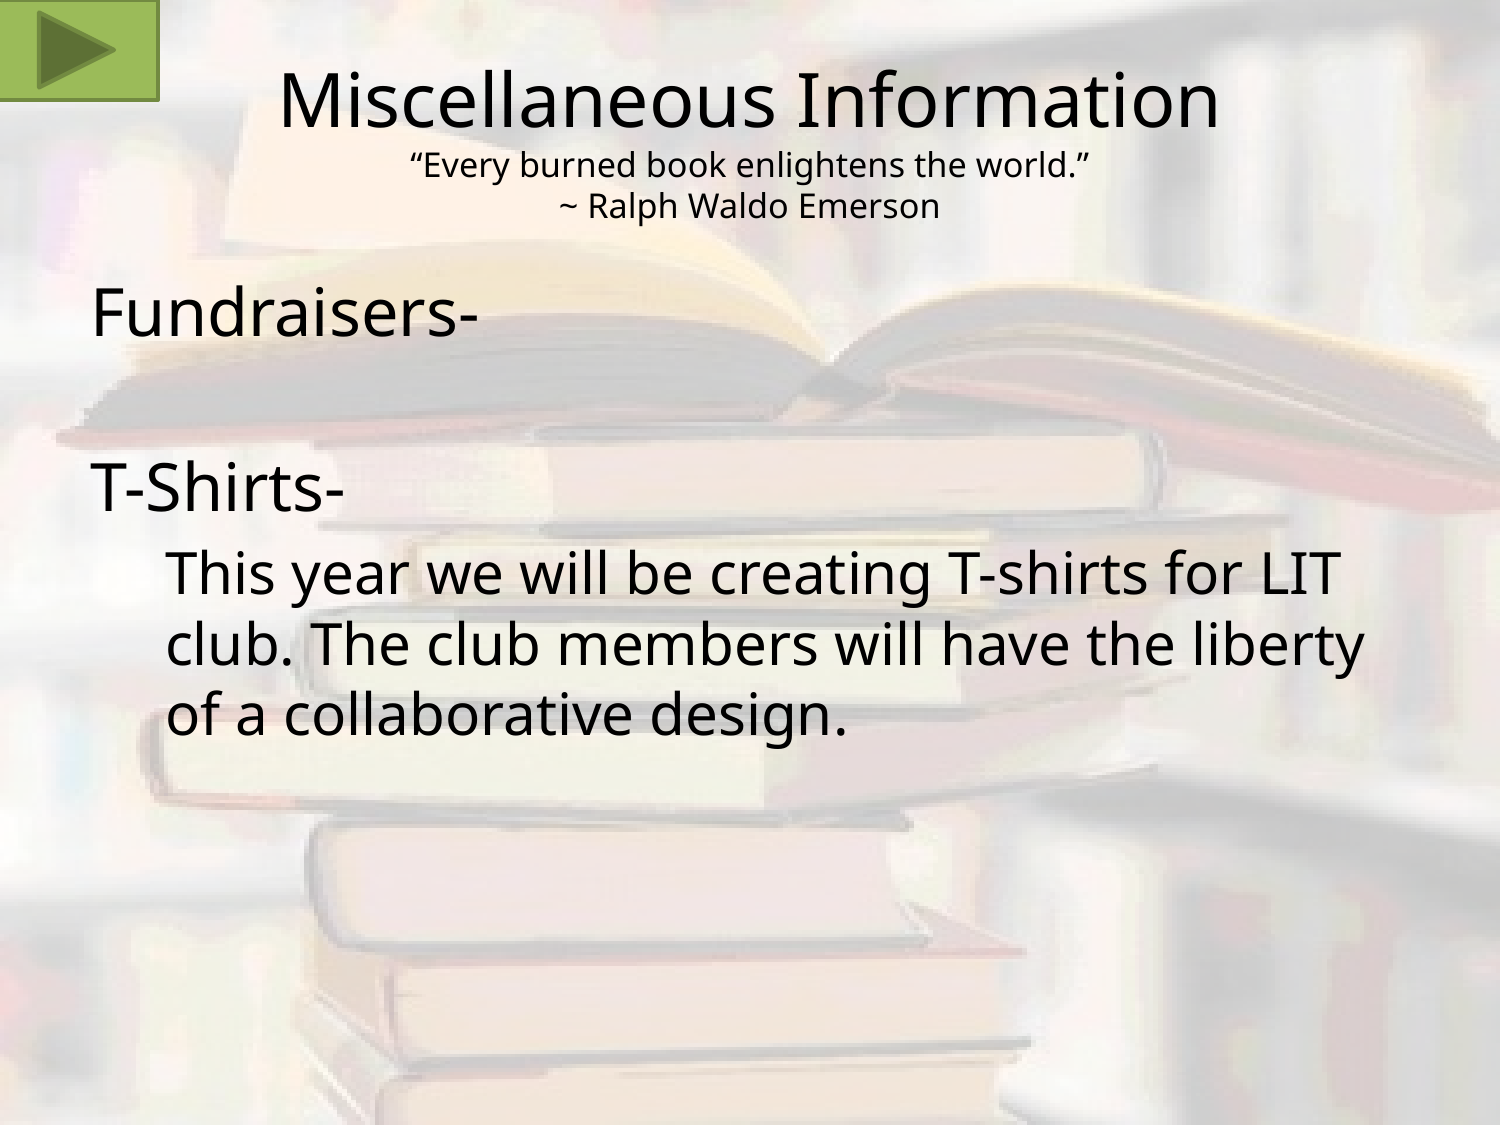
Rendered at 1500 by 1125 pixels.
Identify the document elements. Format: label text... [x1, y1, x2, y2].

title Miscellaneous Information “Every burned book enlightens the world.” ~ Ralph Waldo Emerson [75, 45, 1425, 233]
list Fundraisers- T-Shirts- This year we will be creating T-shirts for LIT club. The club members will have the liberty of a collaborative design. [75, 262, 1425, 1005]
text_box [0, 0, 160, 102]
